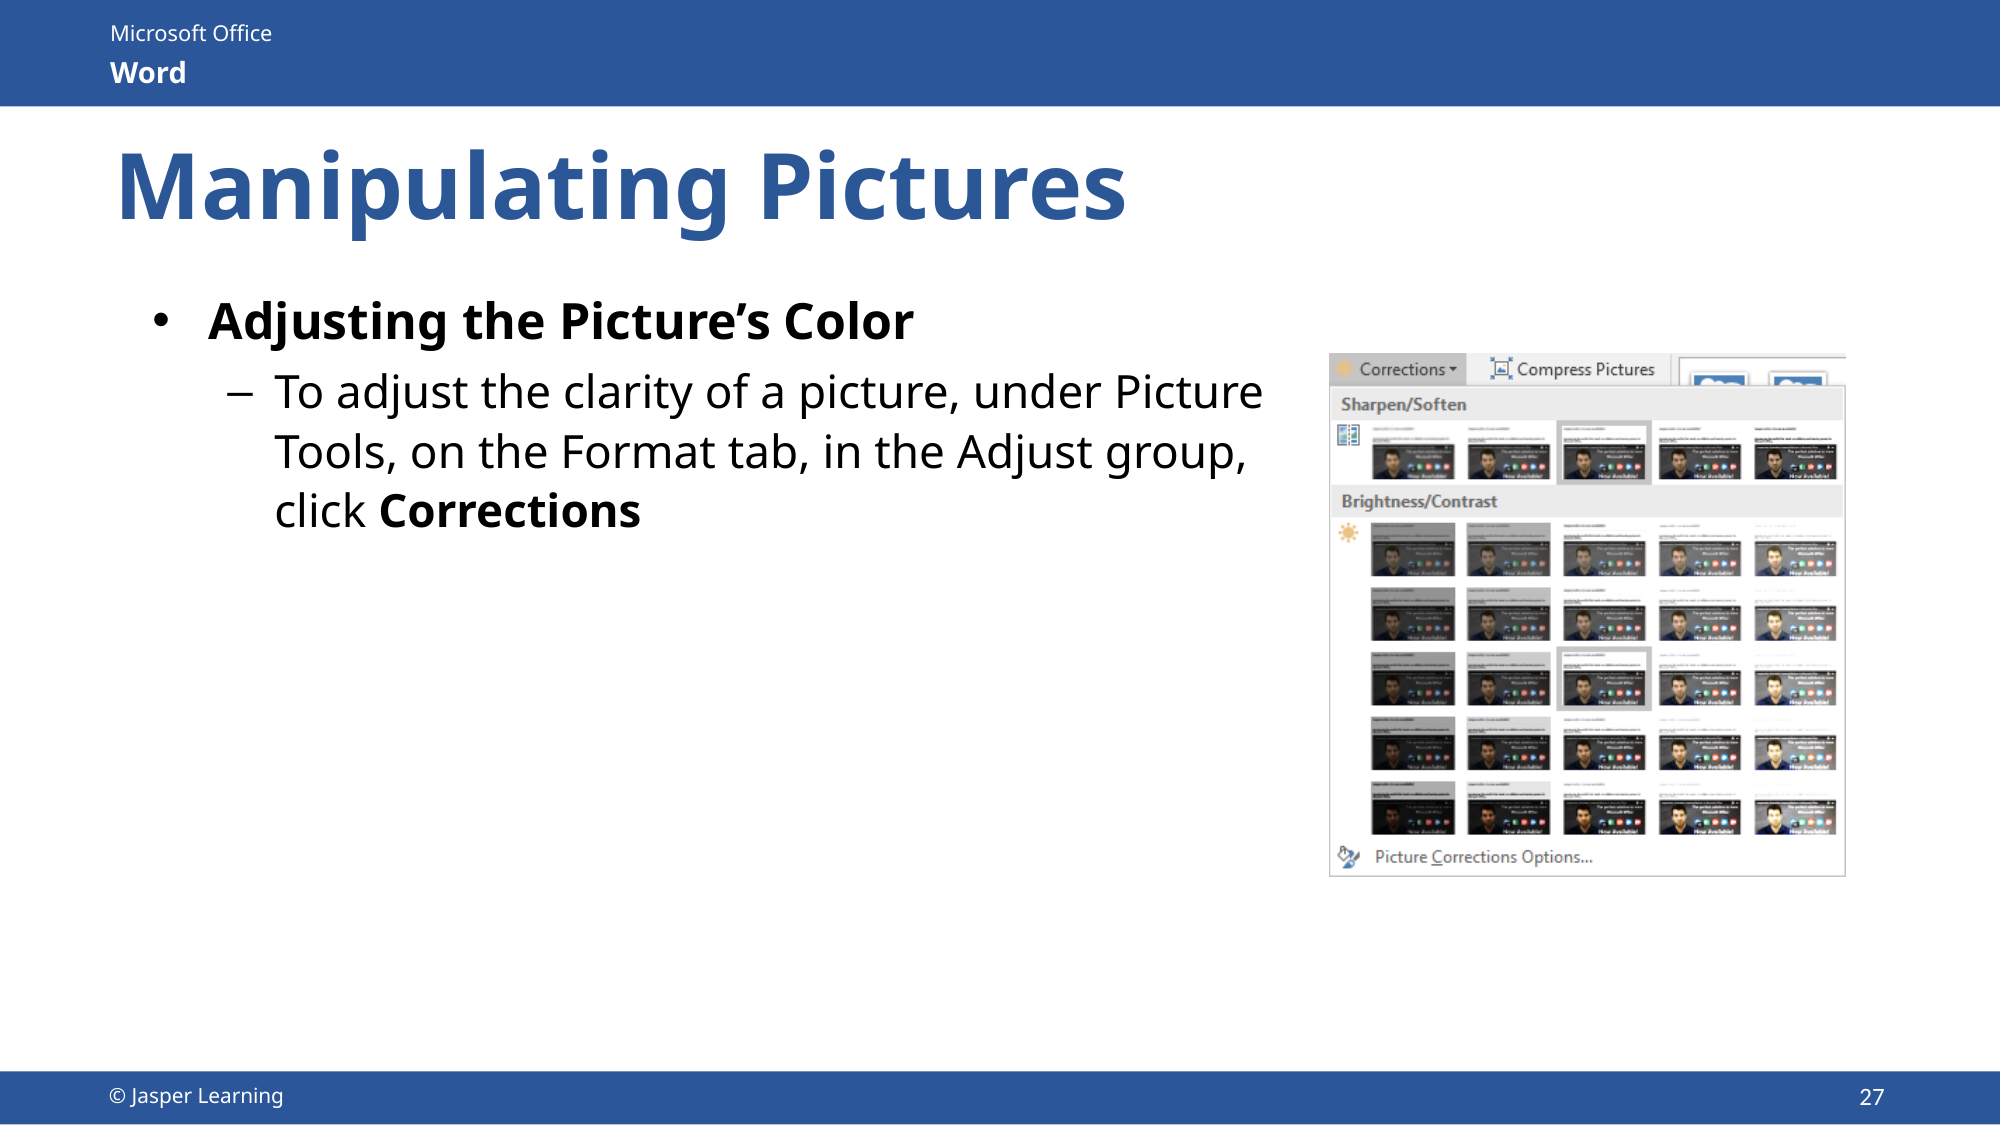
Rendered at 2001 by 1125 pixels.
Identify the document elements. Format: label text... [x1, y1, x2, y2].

slide_number 27 [1433, 1065, 1900, 1125]
list Adjusting the Picture’s Color To adjust the clarity of a picture, under Picture Tools, on the Format tab, in the Adjust group, click Corrections [137, 277, 1313, 1014]
footer © Jasper Learning [94, 1066, 769, 1125]
title Manipulating Pictures [99, 118, 1866, 248]
picture [1329, 353, 1847, 878]
